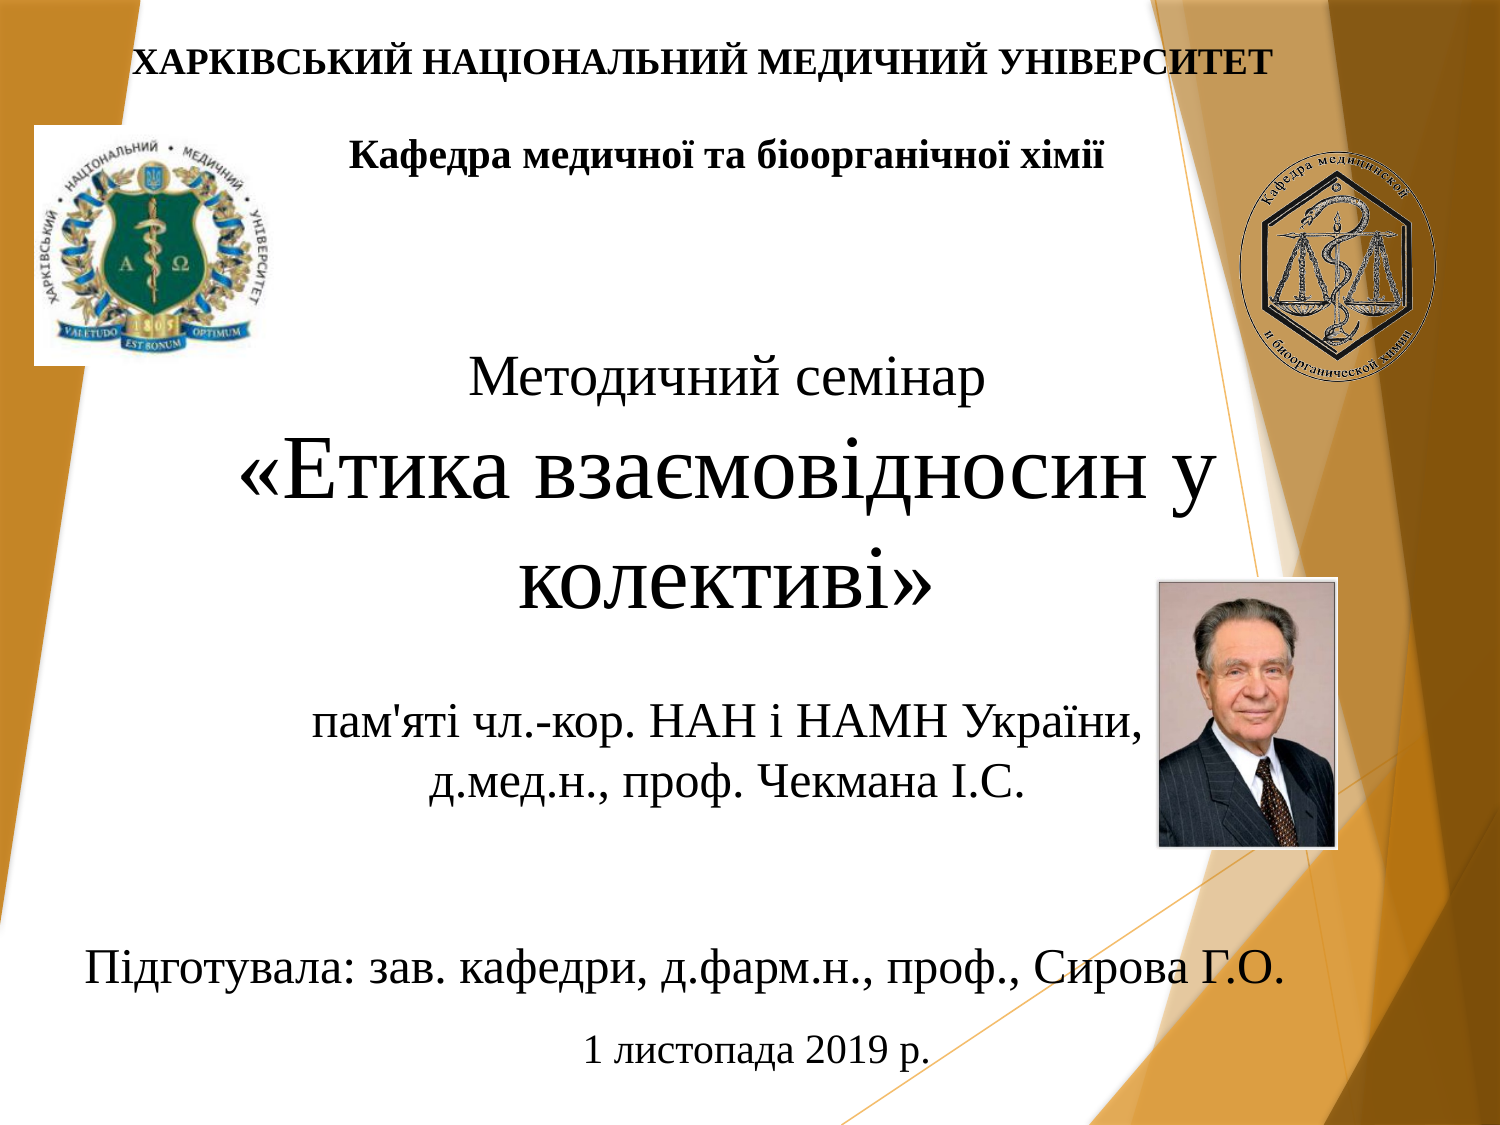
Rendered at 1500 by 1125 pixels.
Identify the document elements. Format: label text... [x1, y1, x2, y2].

text_box Методичний семінар «Етика взаємовідносин у колективі» пам'яті чл.-кор. НАН і НАМН України, д.мед.н., проф. Чекмана І.С. [201, 329, 1254, 815]
text_box ХАРКІВСЬКИЙ НАЦІОНАЛЬНИЙ МЕДИЧНИЙ УНІВЕРСИТЕТ Кафедра медичної та біоорганічної хімії [117, 29, 1336, 185]
text_box Підготувала: зав. кафедри, д.фарм.н., проф., Сирова Г.О. [69, 925, 1384, 1001]
picture [33, 124, 274, 367]
picture [1236, 137, 1438, 394]
picture [1153, 577, 1338, 850]
text_box 1 листопада 2019 р. [567, 1014, 1461, 1079]
